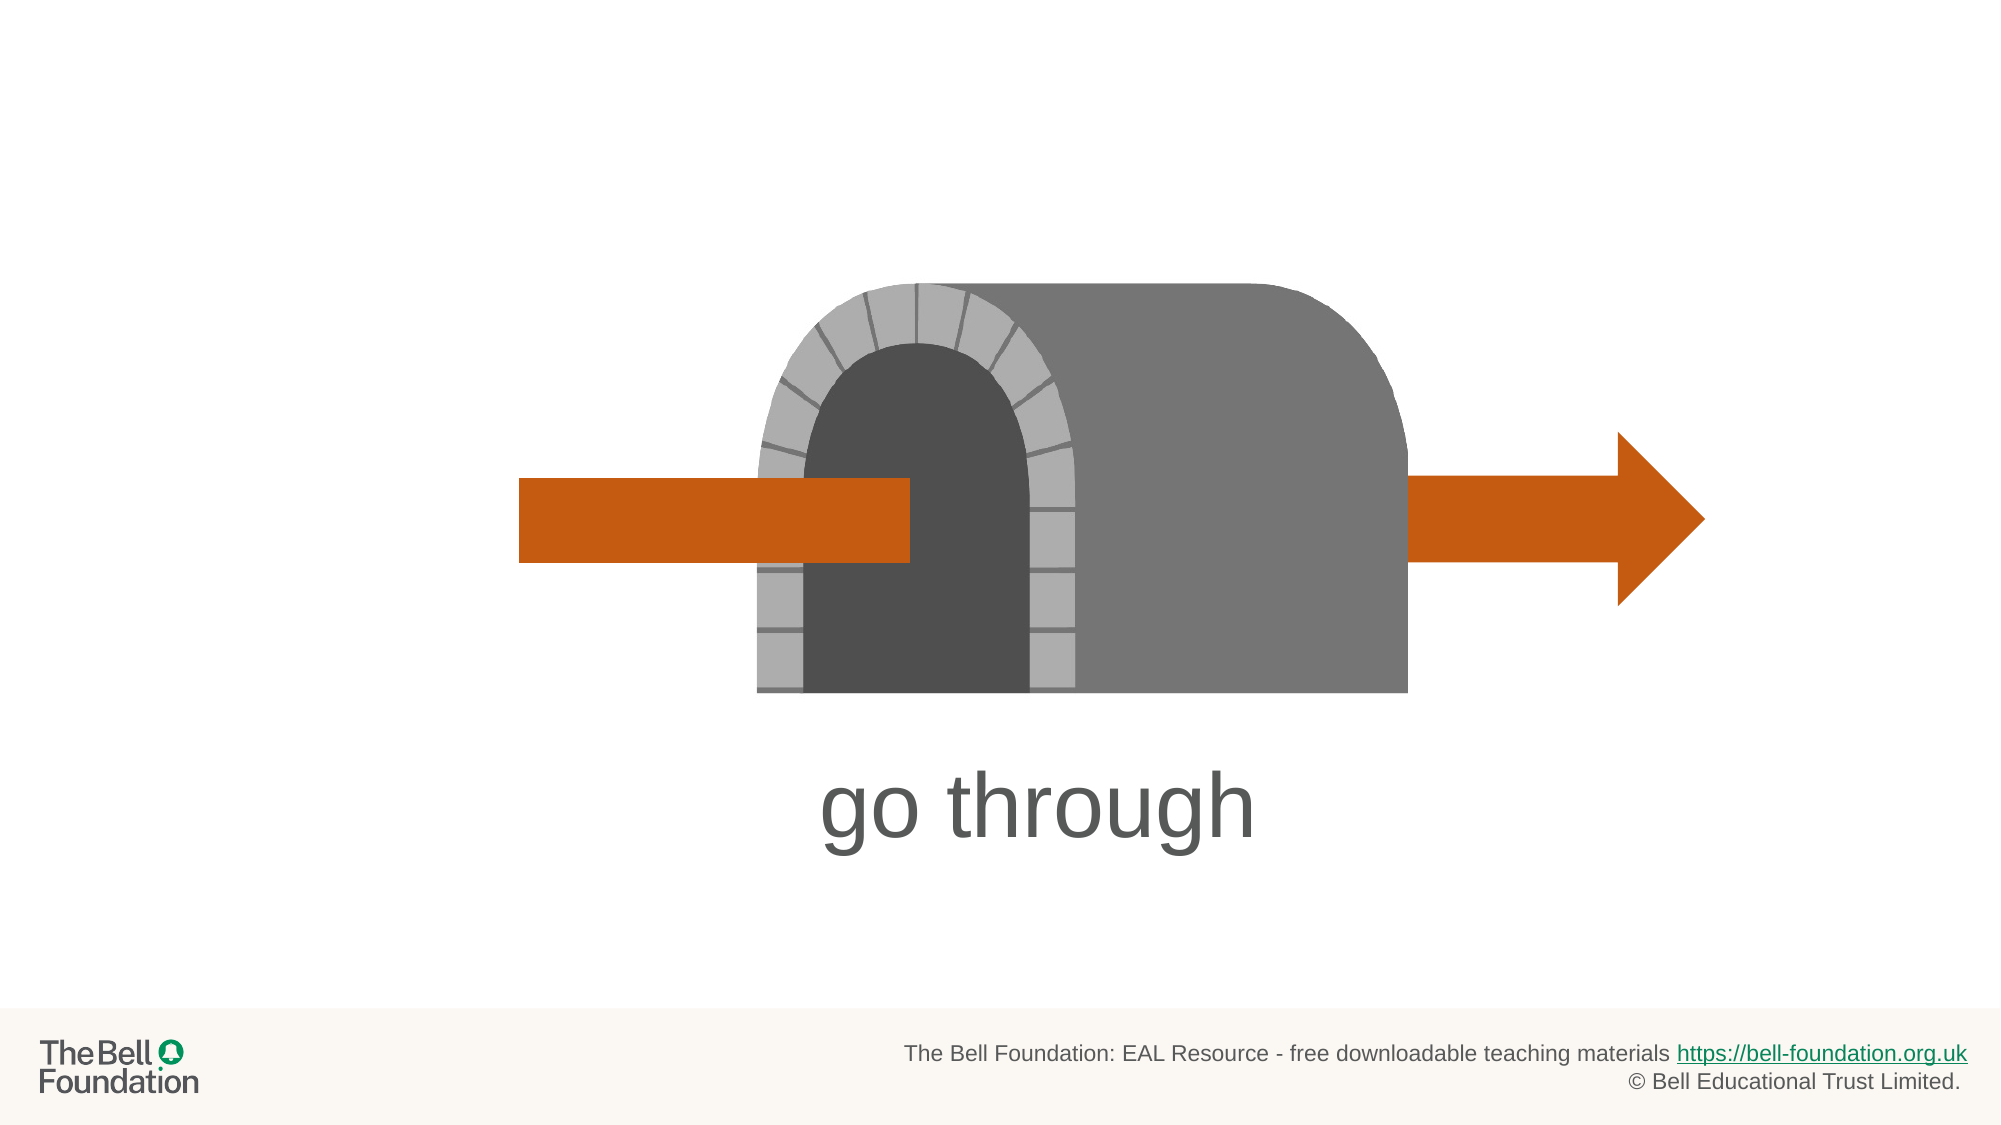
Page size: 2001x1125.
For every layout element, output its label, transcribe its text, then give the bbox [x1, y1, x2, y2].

text_box [1408, 431, 1706, 607]
text_box [519, 478, 714, 563]
text_box go through [543, 738, 1534, 863]
picture [714, 198, 1408, 746]
picture [30, 1028, 203, 1105]
